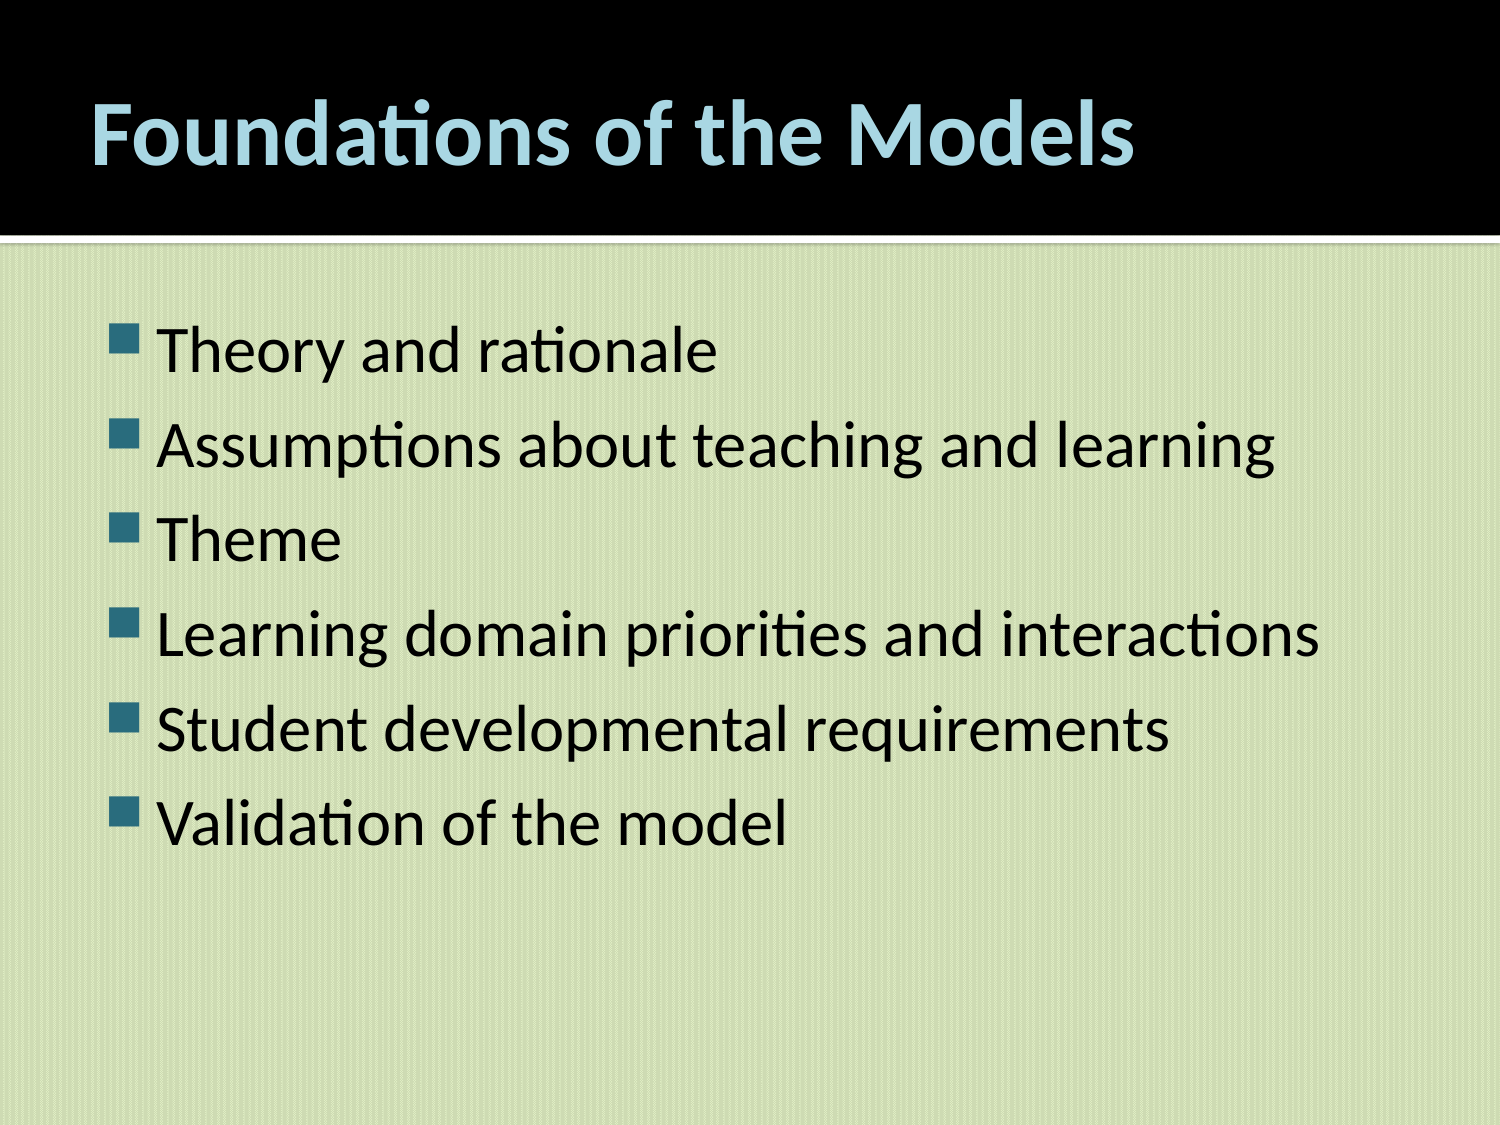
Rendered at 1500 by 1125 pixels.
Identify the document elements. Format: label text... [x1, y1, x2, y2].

title Foundations of the Models [75, 25, 1425, 231]
list Theory and rationale Assumptions about teaching and learning Theme Learning domain priorities and interactions Student developmental requirements Validation of the model [75, 291, 1425, 1050]
